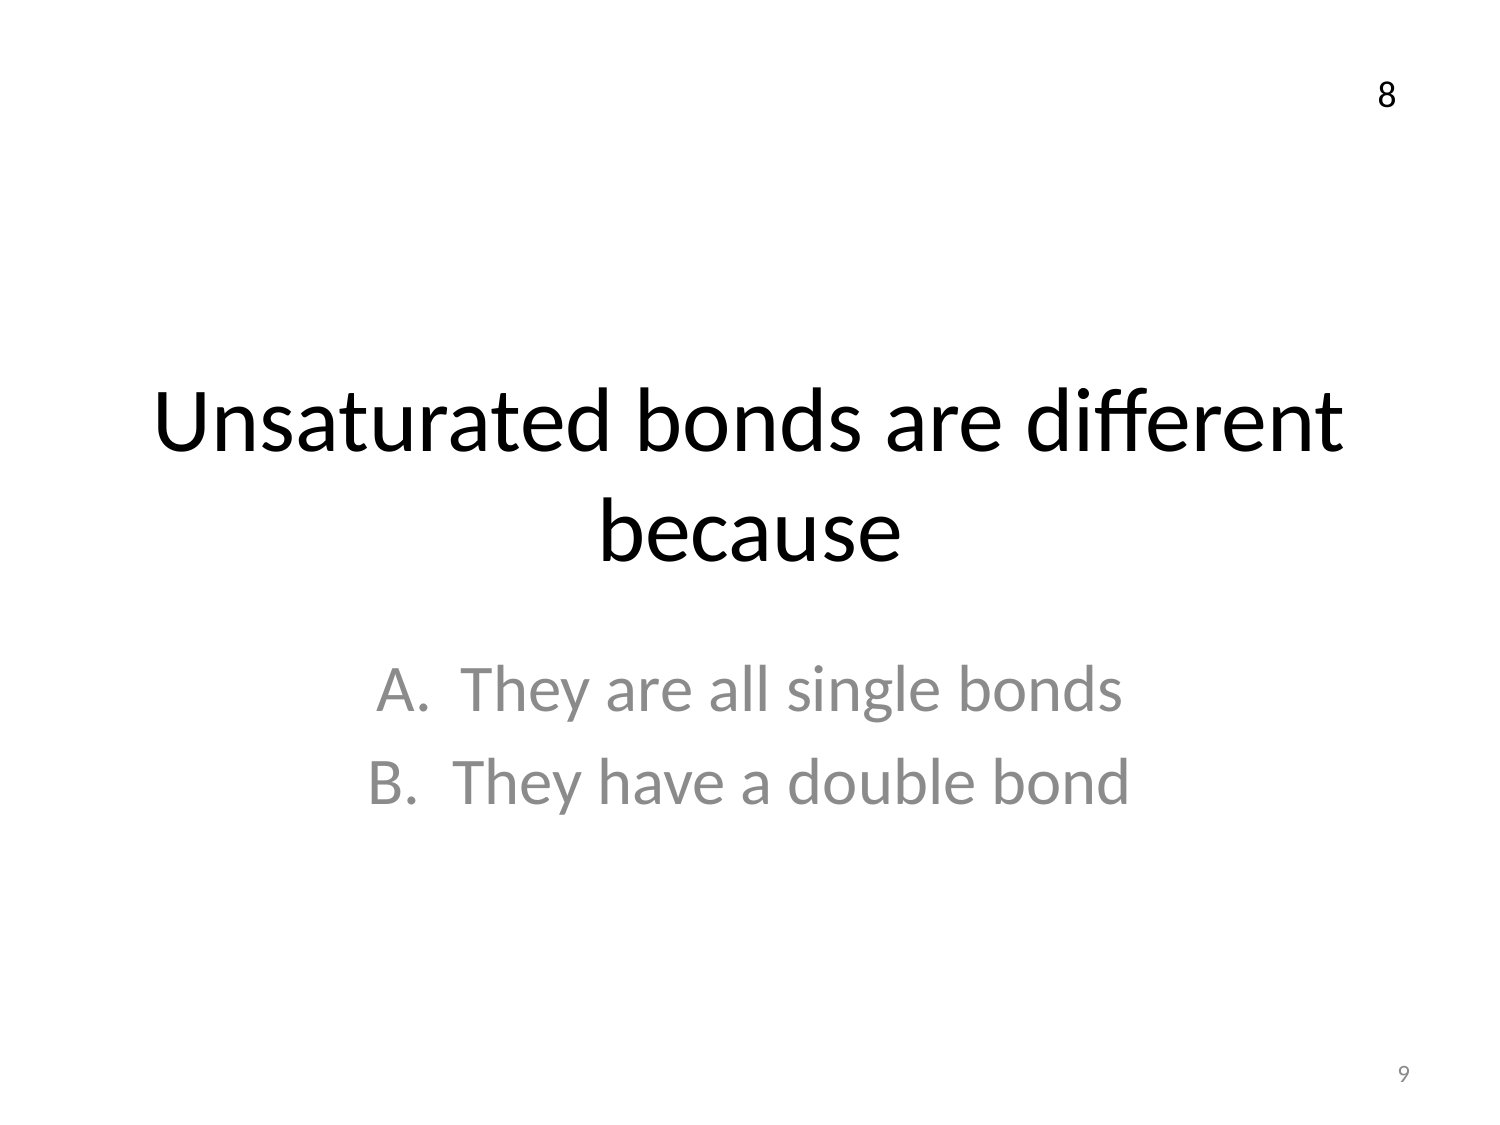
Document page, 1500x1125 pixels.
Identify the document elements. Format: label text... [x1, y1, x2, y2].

subtitle They are all single bonds They have a double bond [225, 637, 1275, 925]
text_box 8 [1362, 62, 1412, 123]
slide_number 9 [1074, 1042, 1425, 1103]
title Unsaturated bonds are different because [112, 349, 1388, 591]
